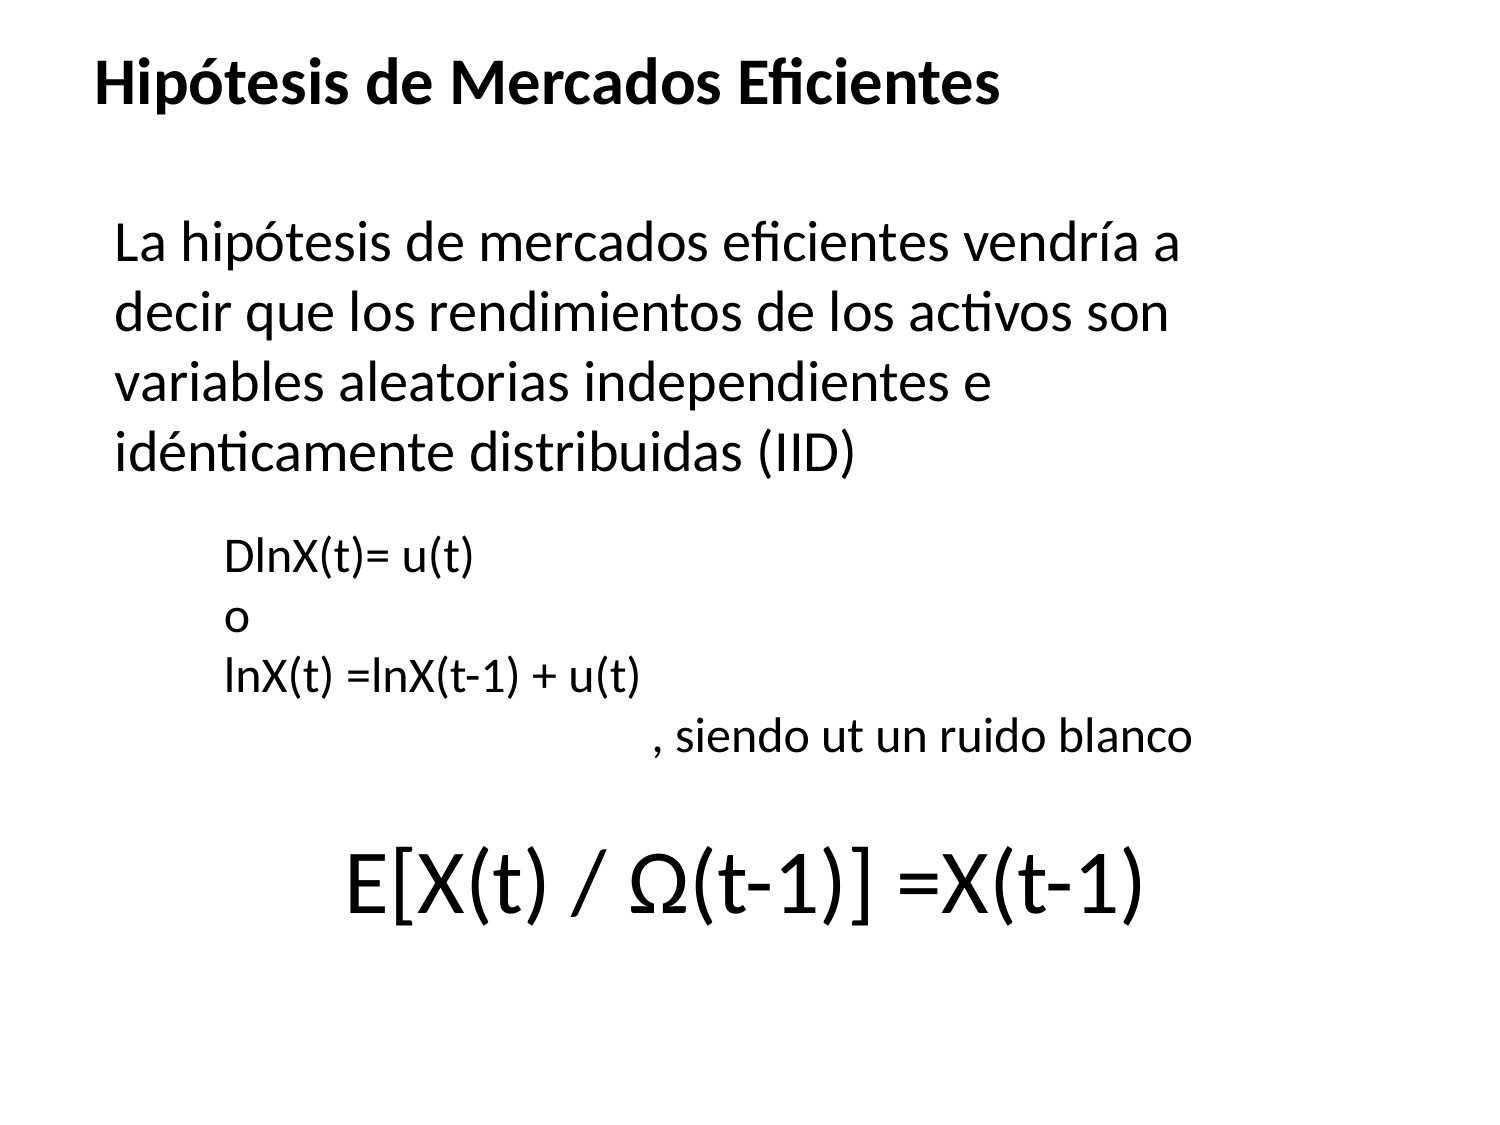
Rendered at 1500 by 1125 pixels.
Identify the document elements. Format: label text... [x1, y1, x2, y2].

text_box Hipótesis de Mercados Eficientes [64, 30, 1376, 126]
text_box DlnX(t)= u(t) o lnX(t) =lnX(t-1) + u(t) , siendo ut un ruido blanco [209, 515, 1209, 770]
text_box La hipótesis de mercados eficientes vendría a decir que los rendimientos de los activos son variables aleatorias independientes e idénticamente distribuidas (IID) [100, 196, 1317, 491]
text_box E[X(t) / Ω(t-1)] =X(t-1) [330, 814, 1163, 940]
